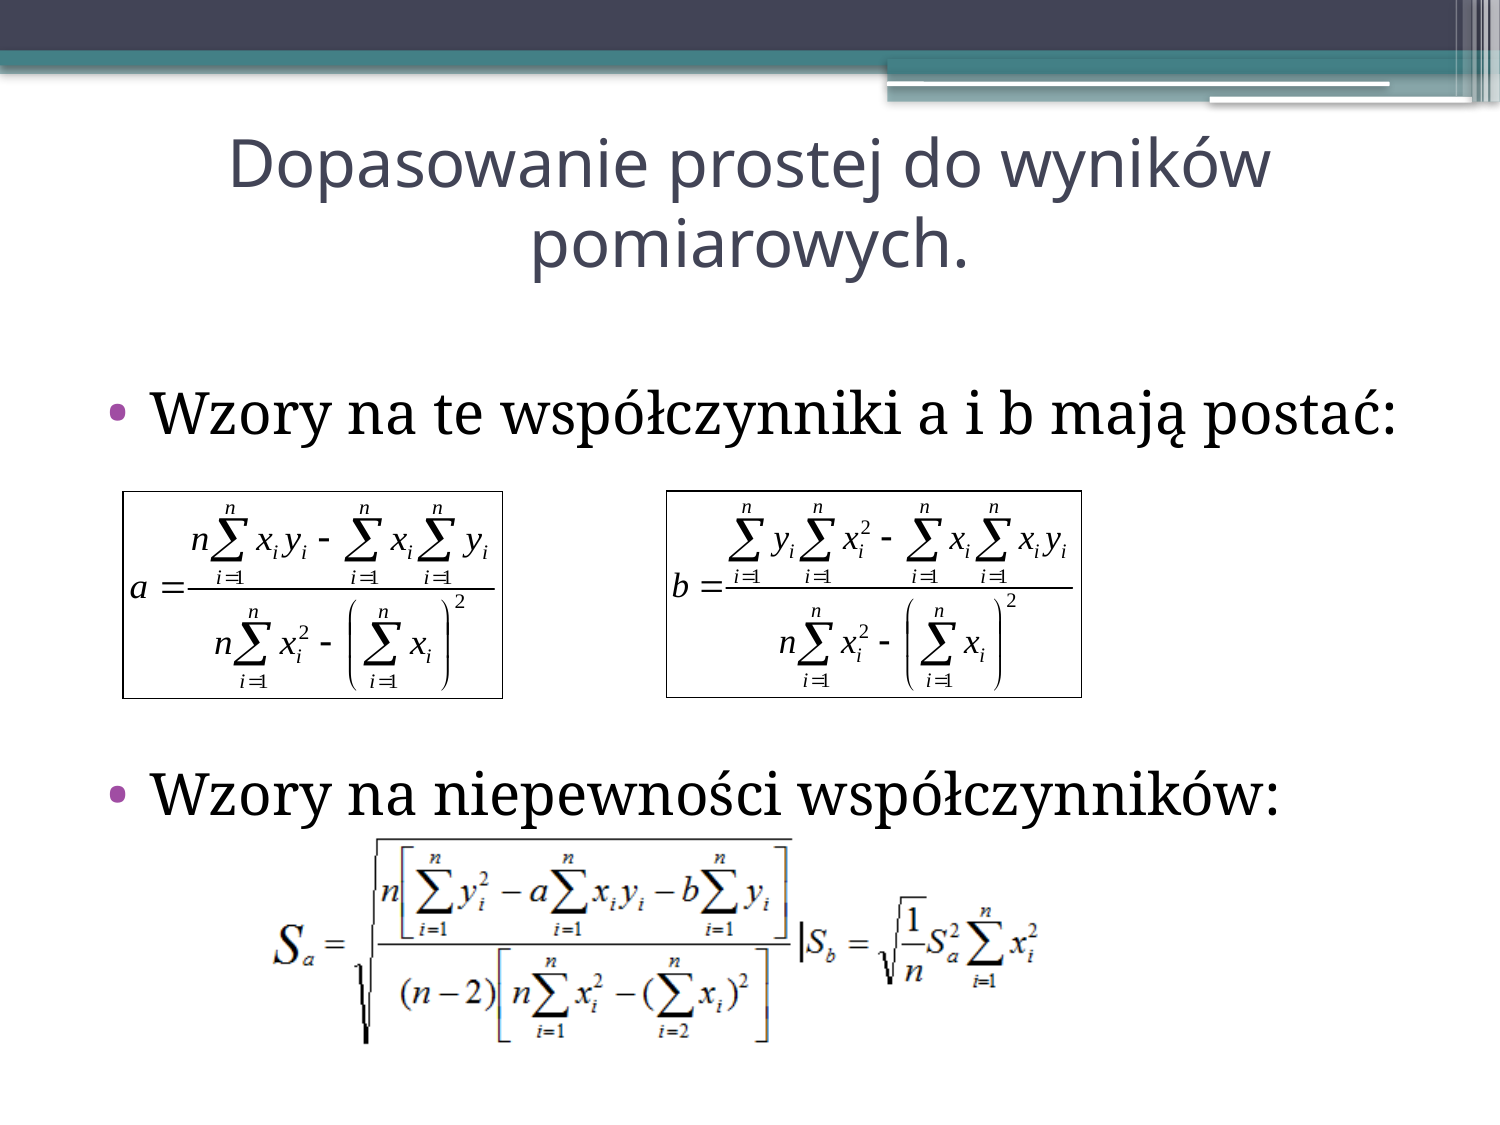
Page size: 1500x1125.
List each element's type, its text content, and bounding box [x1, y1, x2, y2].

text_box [123, 492, 503, 699]
title Dopasowanie prostej do wyników pomiarowych. [75, 113, 1425, 289]
list Wzory na te współczynniki a i b mają postać: Wzory na niepewności współczynników: [75, 368, 1425, 1079]
picture [241, 833, 1138, 1074]
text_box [667, 491, 1081, 698]
